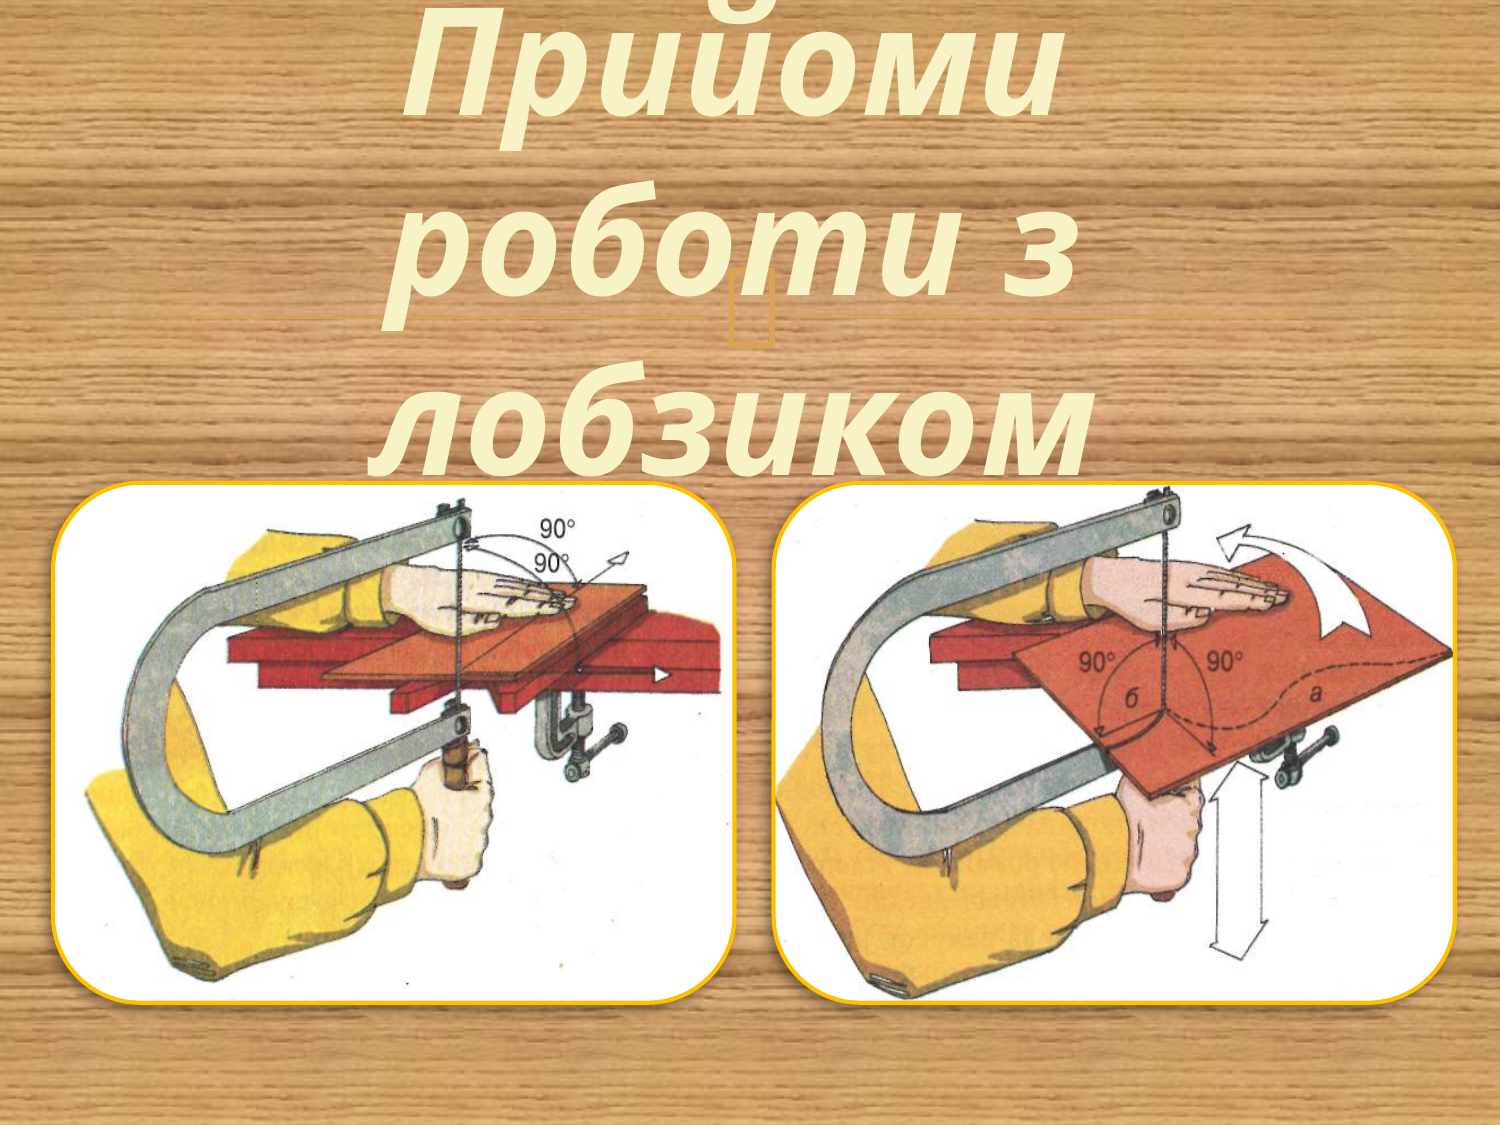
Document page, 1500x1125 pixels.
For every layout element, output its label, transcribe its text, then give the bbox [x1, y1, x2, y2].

picture [54, 482, 736, 1004]
title Прийоми роботи з лобзиком [98, 149, 1371, 322]
picture [773, 482, 1456, 1003]
